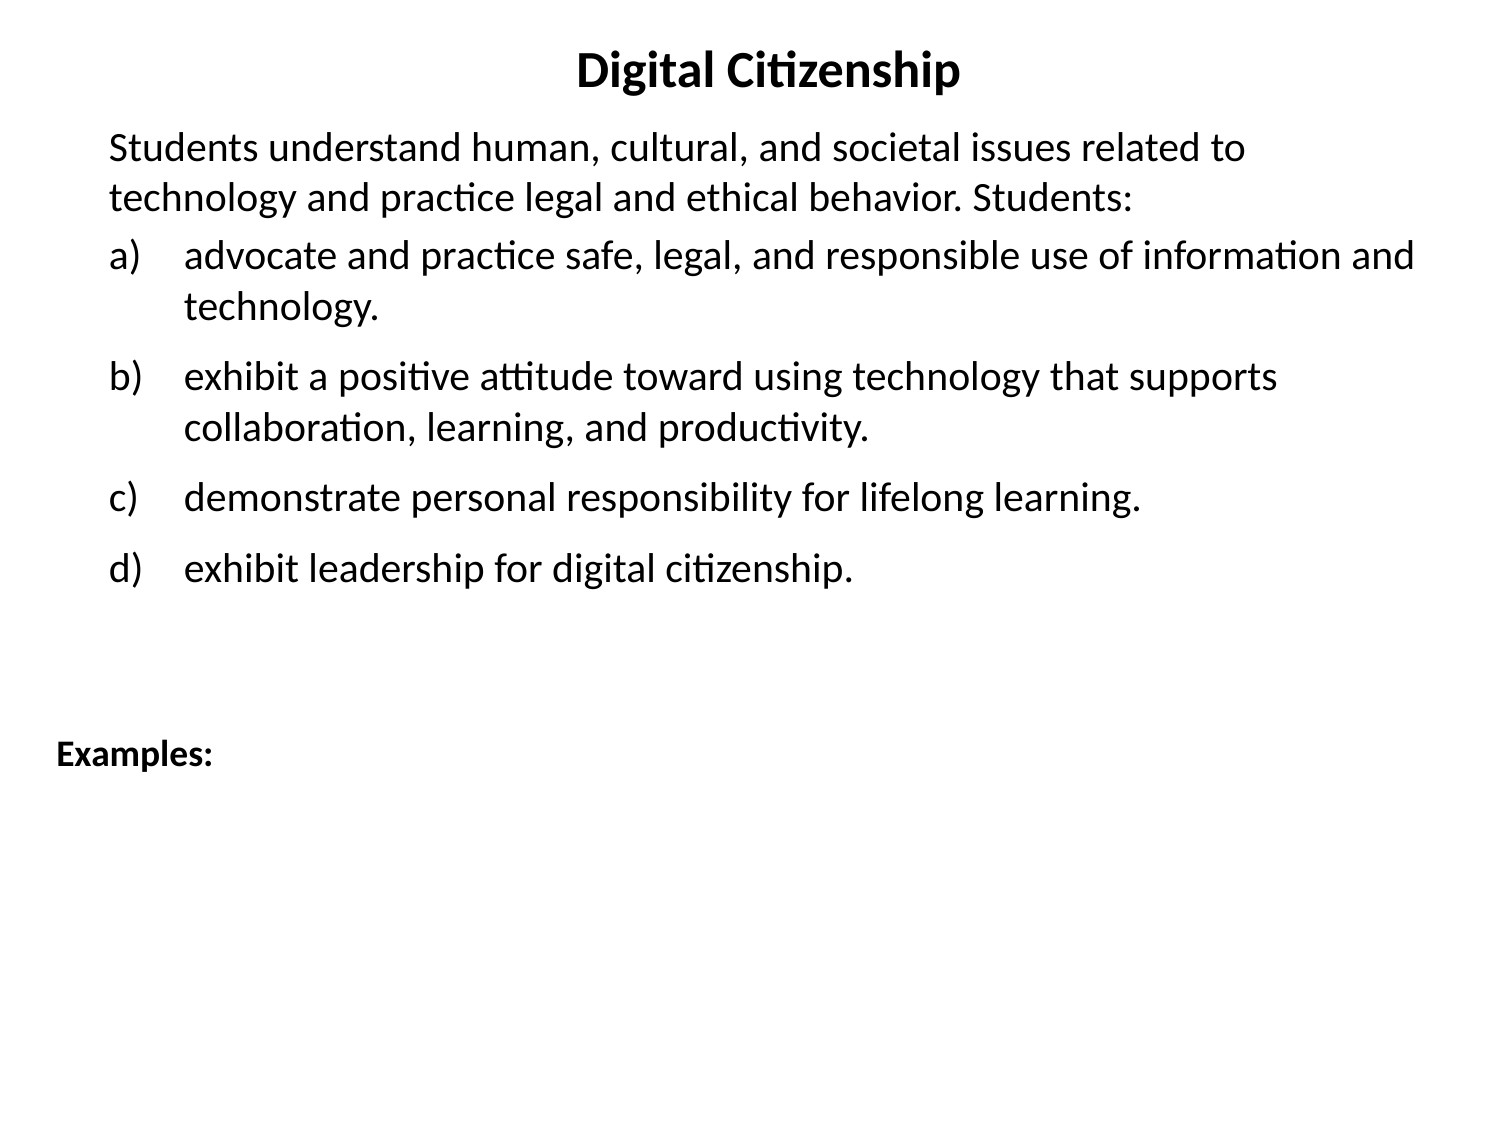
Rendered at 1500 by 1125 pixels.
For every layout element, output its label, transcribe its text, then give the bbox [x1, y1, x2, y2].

title Digital Citizenship [93, 0, 1444, 112]
list Students understand human, cultural, and societal issues related to technology and practice legal and ethical behavior. Students: advocate and practice safe, legal, and responsible use of information and technology. exhibit a positive attitude toward using technology that supports collaboration, learning, and productivity. demonstrate personal responsibility for lifelong learning. exhibit leadership for digital citizenship. [93, 112, 1444, 855]
text_box Examples: [41, 721, 1351, 782]
